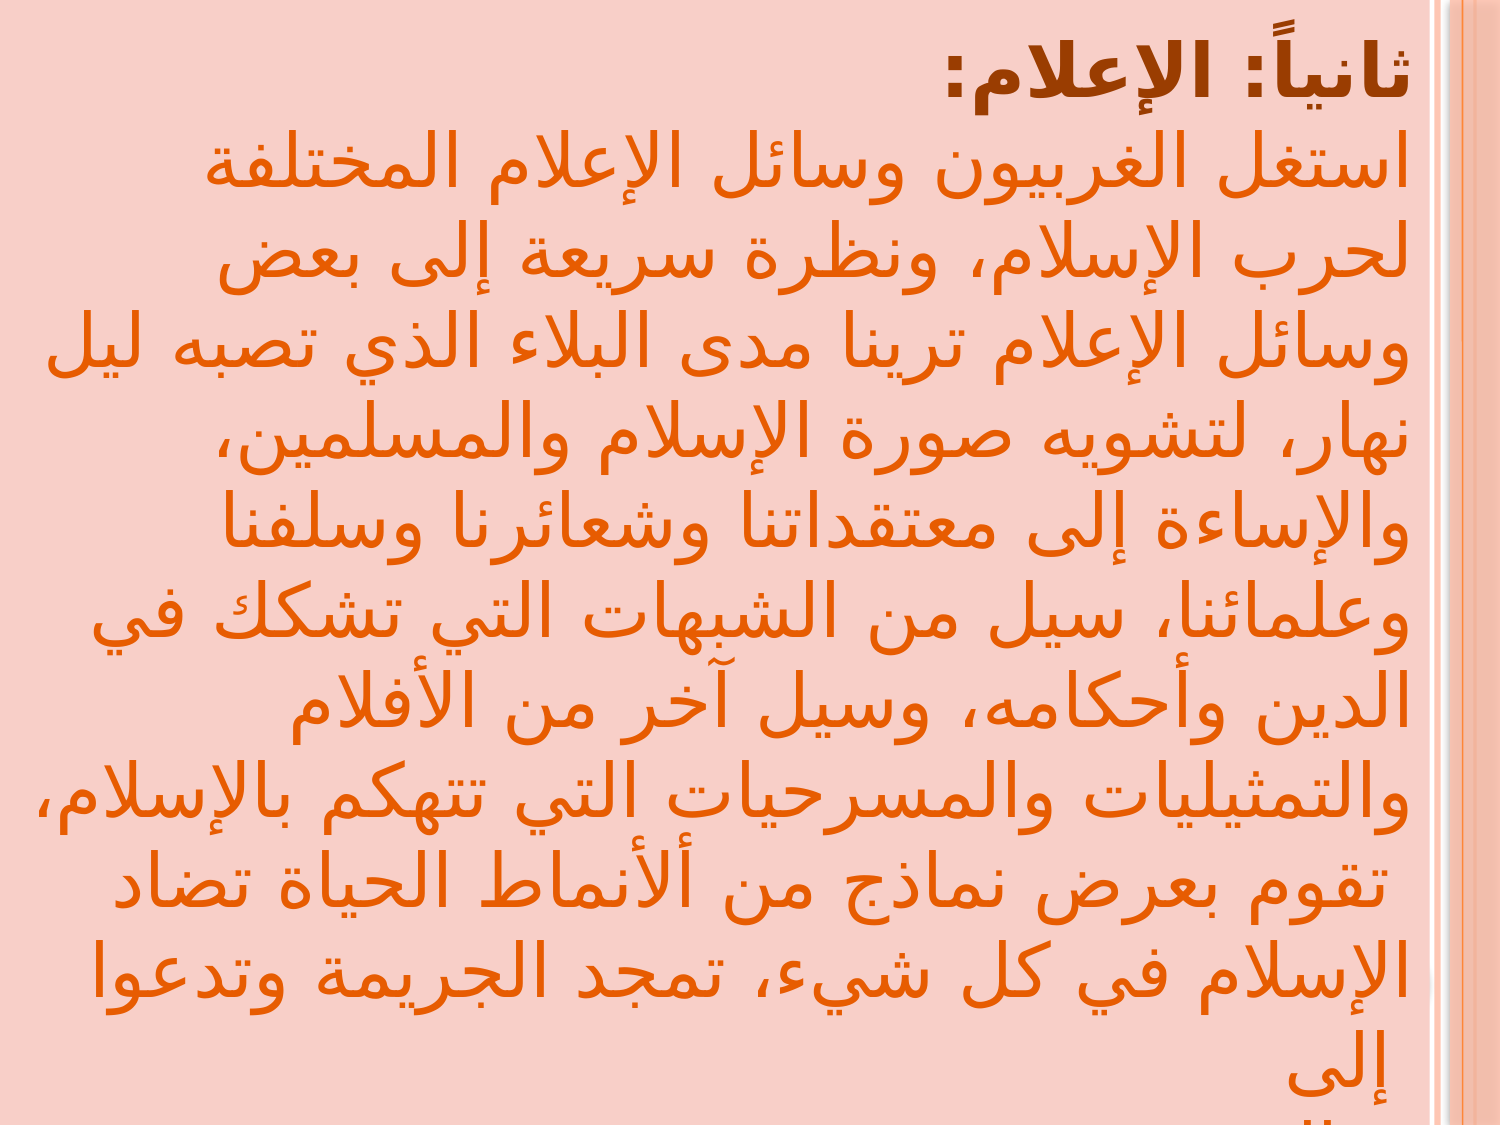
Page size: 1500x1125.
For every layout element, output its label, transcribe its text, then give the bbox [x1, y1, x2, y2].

text_box ثانياً: الإعلام: استغل الغربيون وسائل الإعلام المختلفة لحرب الإسلام، ونظرة سريعة إلى بعض وسائل الإعلام ترينا مدى البلاء الذي تصبه ليل نهار، لتشويه صورة الإسلام والمسلمين، والإساءة إلى معتقداتنا وشعائرنا وسلفنا وعلمائنا، سيل من الشبهات التي تشكك في الدين وأحكامه، وسيل آخر من الأفلام والتمثيليات والمسرحيات التي تتهكم بالإسلام، تقوم بعرض نماذج من ألأنماط الحياة تضاد الإسلام في كل شيء، تمجد الجريمة وتدعوا إلى والفجور. [0, 0, 1430, 1125]
